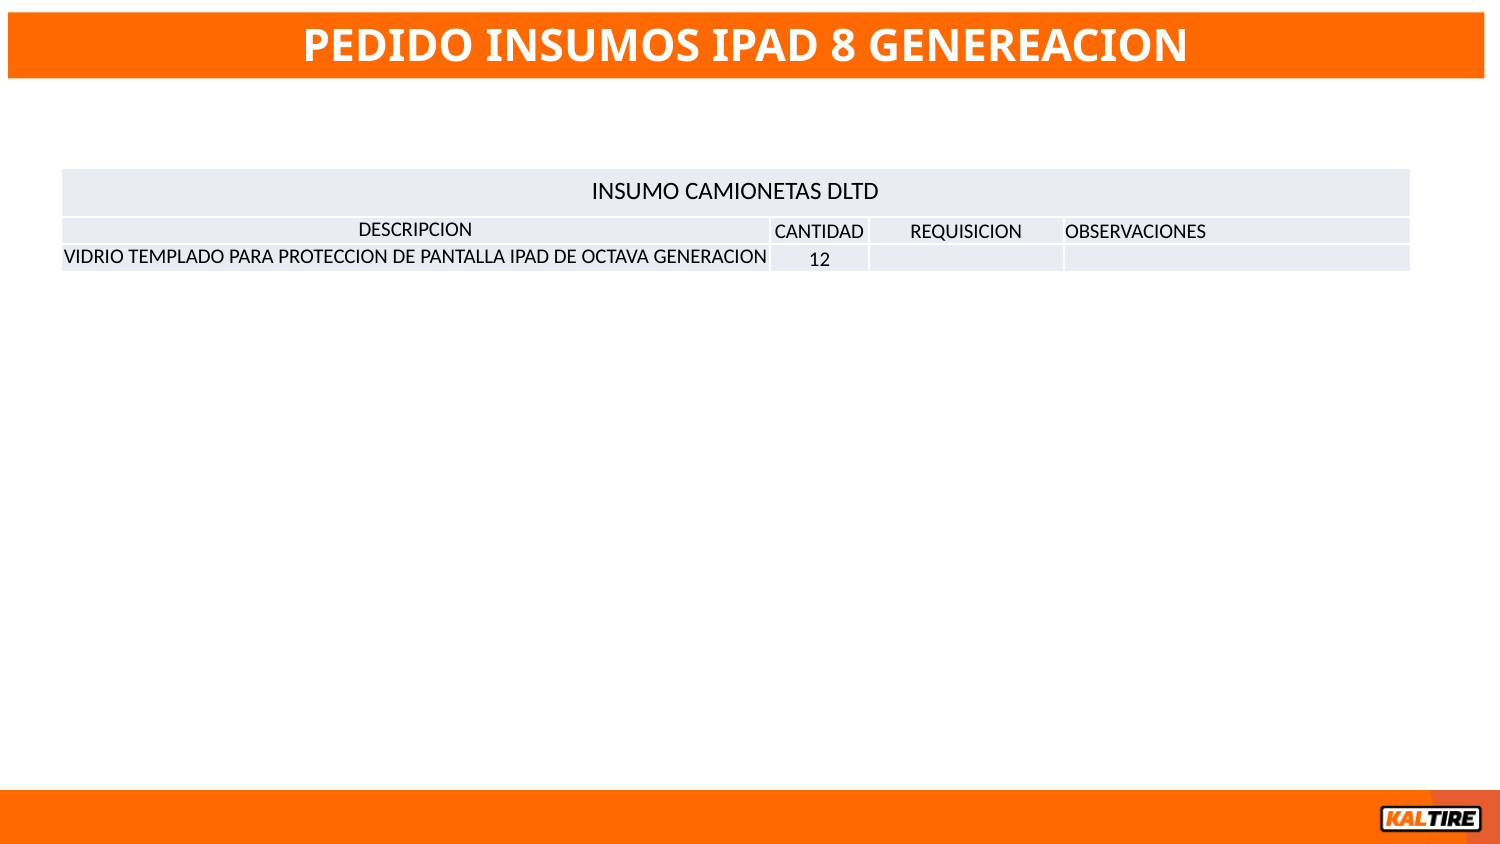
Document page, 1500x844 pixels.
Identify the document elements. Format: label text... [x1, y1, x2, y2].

table_cell [870, 245, 1063, 271]
table_cell 12 [771, 245, 868, 271]
table_cell OBSERVACIONES [1065, 218, 1410, 243]
picture [0, 790, 1500, 844]
table_cell REQUISICION [870, 218, 1063, 243]
text_box PEDIDO INSUMOS IPAD 8 GENEREACION [8, 12, 1485, 79]
table_cell CANTIDAD [771, 218, 868, 243]
table_cell VIDRIO TEMPLADO PARA PROTECCION DE PANTALLA IPAD DE OCTAVA GENERACION [62, 245, 769, 271]
table_cell DESCRIPCION [62, 218, 769, 243]
table_cell [1065, 245, 1410, 271]
table_header INSUMO CAMIONETAS DLTD [62, 169, 1410, 216]
